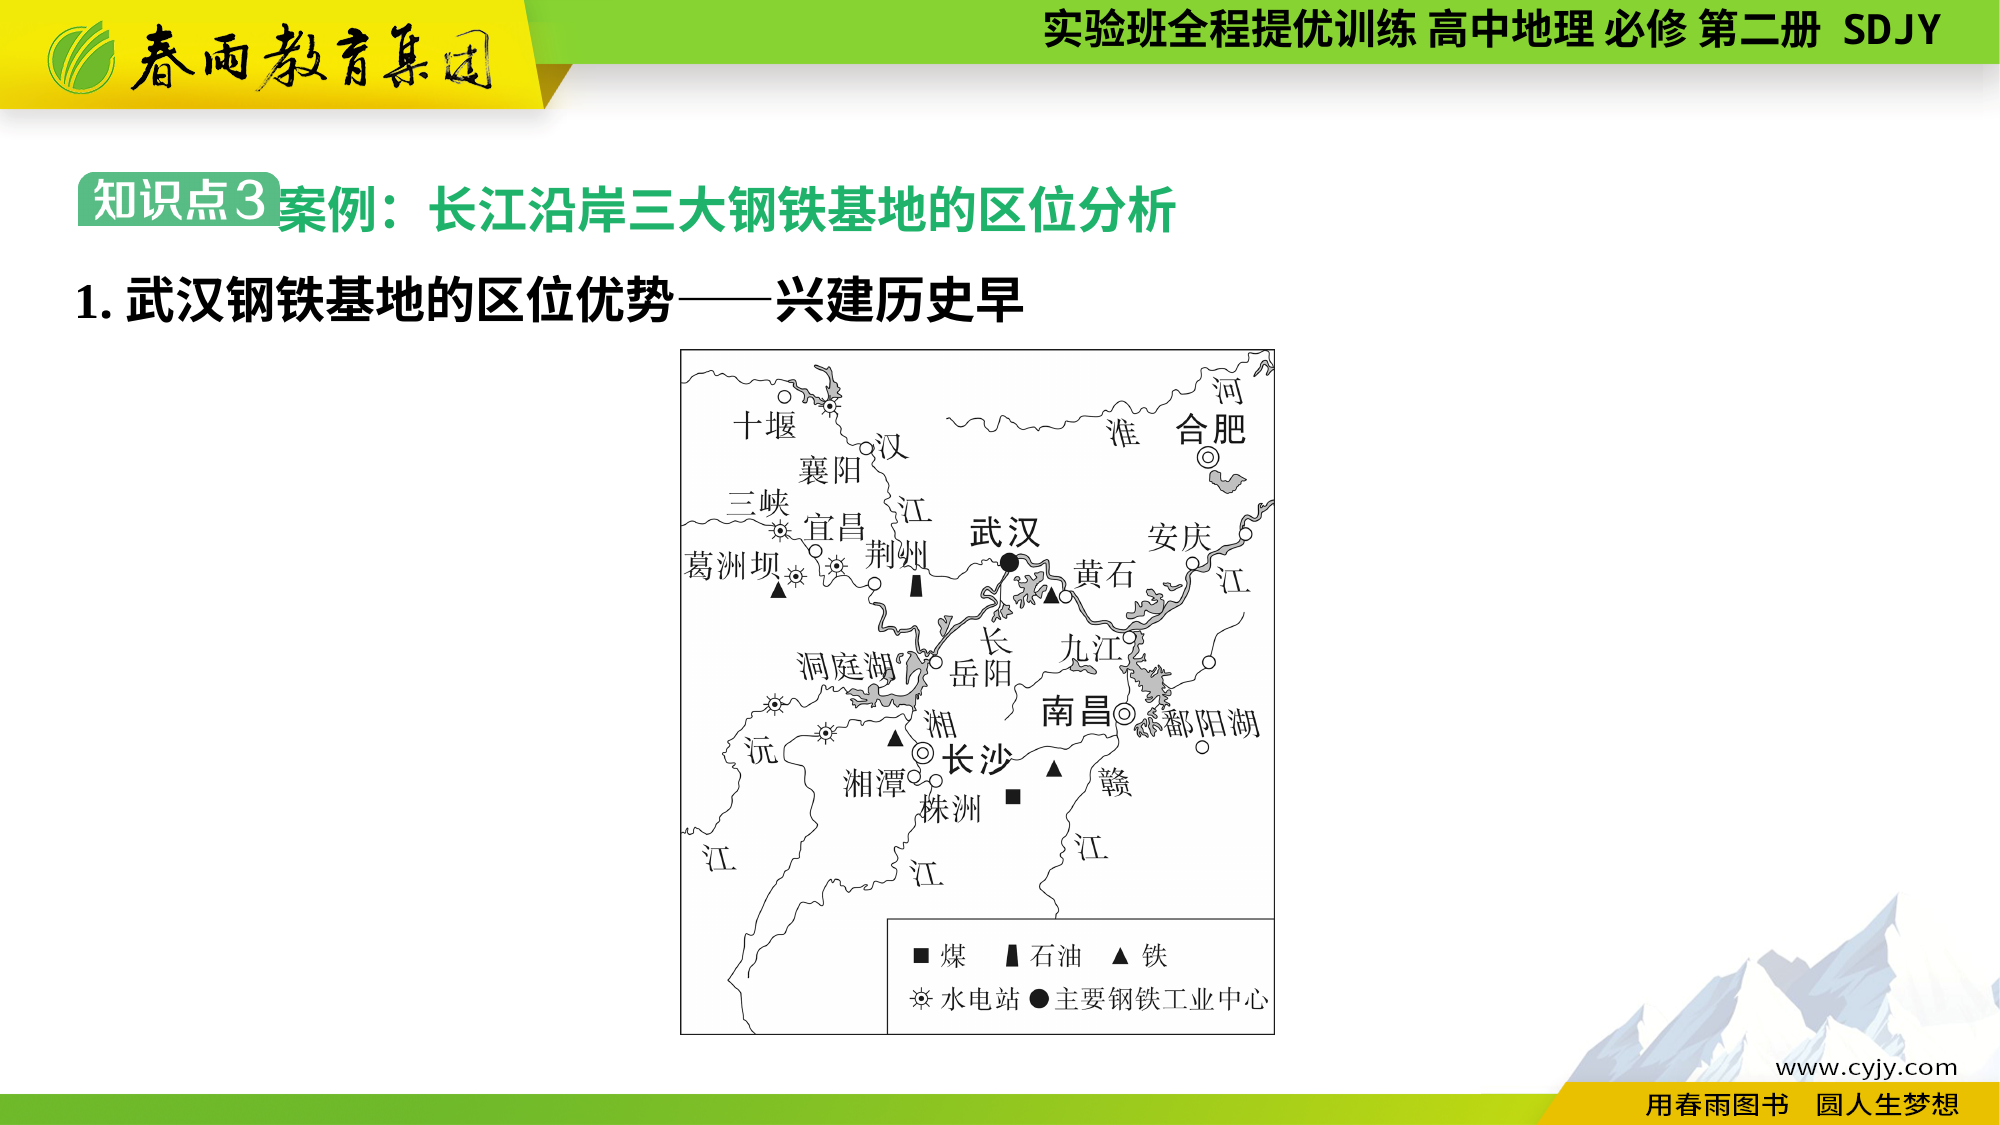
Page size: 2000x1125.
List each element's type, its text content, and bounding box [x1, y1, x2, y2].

picture [0, 0, 2000, 1125]
list 案例：长江沿岸三大钢铁基地的区位分析 1.武汉钢铁基地的区位优势——兴建历史早 [59, 140, 1944, 327]
